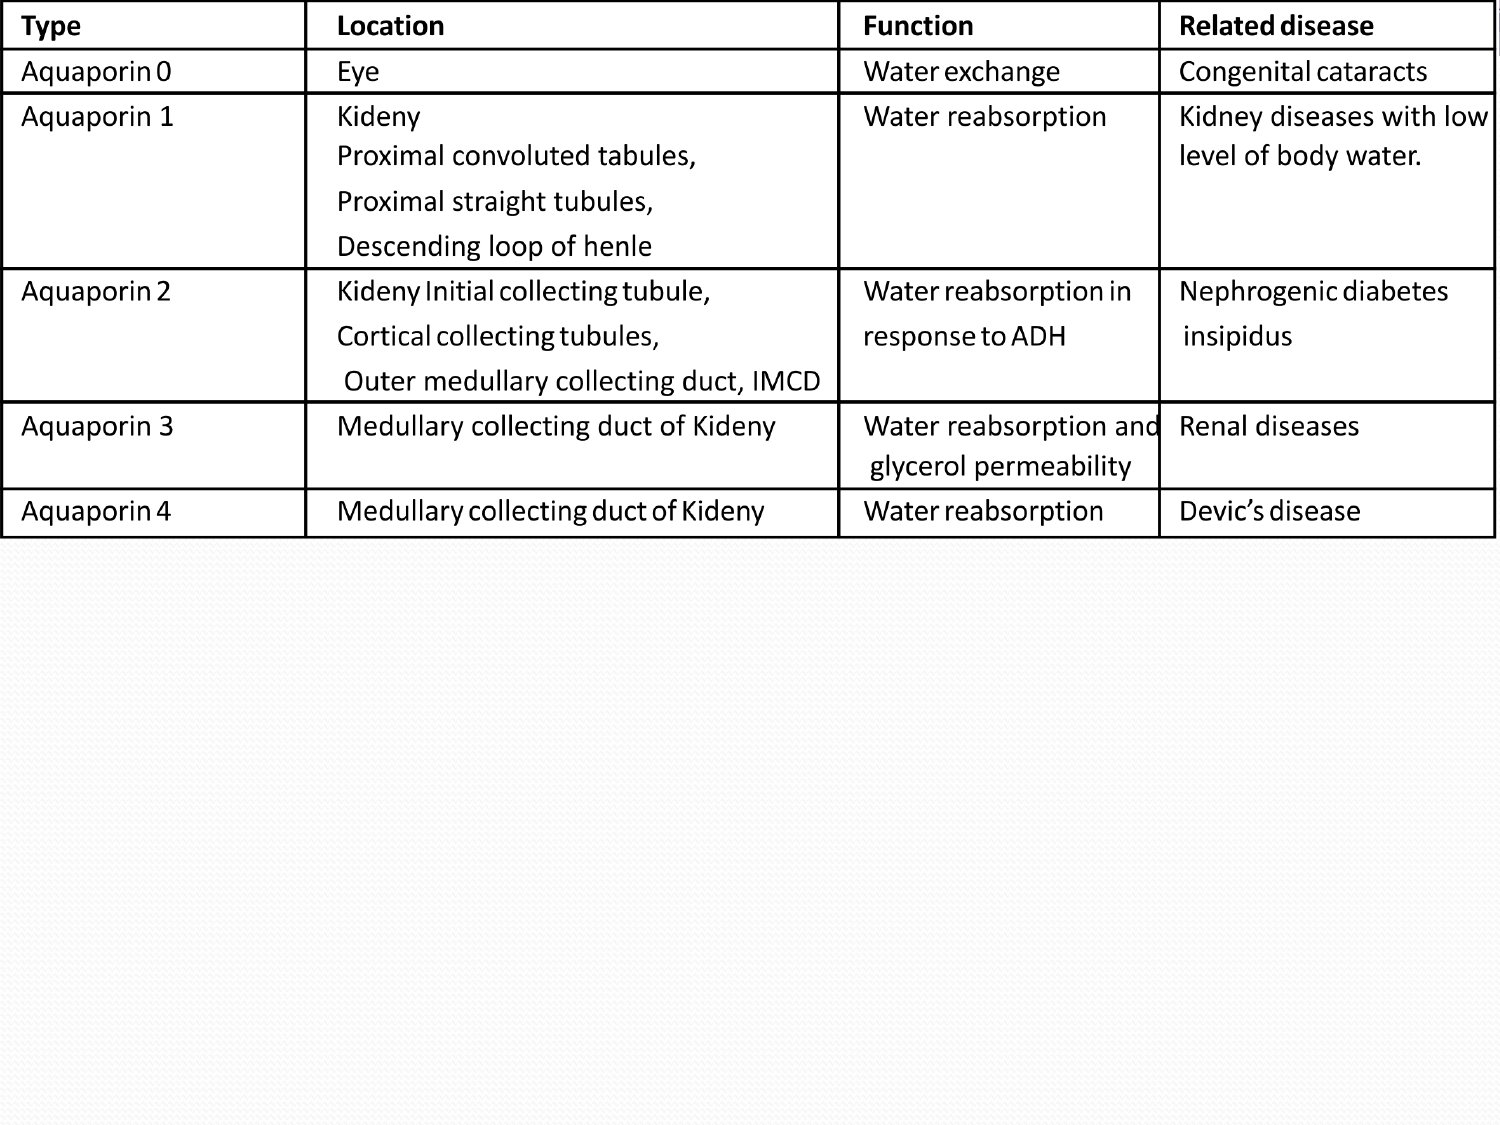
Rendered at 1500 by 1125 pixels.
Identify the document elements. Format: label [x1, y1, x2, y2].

picture [0, 0, 1499, 540]
